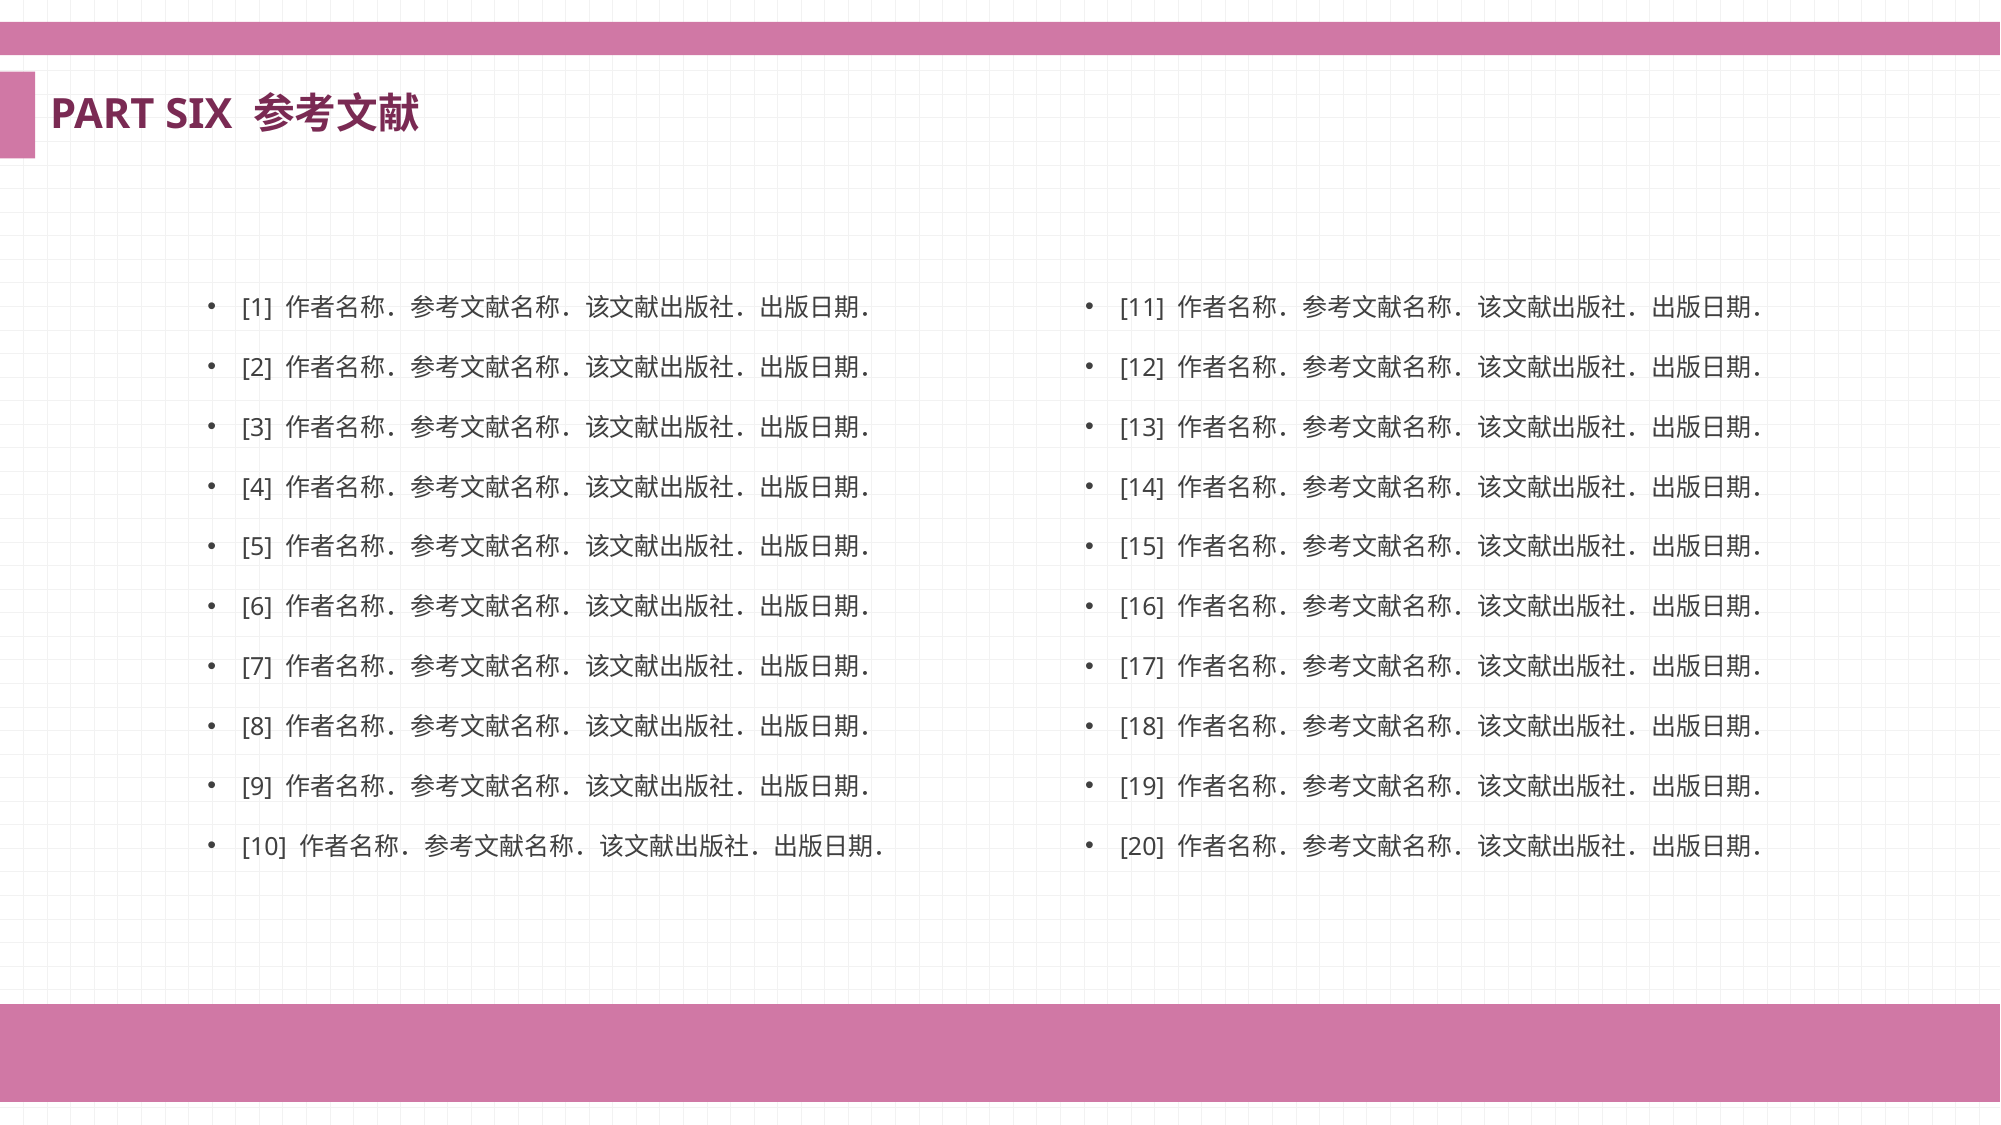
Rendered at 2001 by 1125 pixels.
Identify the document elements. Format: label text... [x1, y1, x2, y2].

list PART SIX 参考文献 [34, 70, 835, 159]
text_box [1] 作者名称．参考文献名称．该文献出版社．出版日期． [2] 作者名称．参考文献名称．该文献出版社．出版日期． [3] 作者名称．参考文献名称．该文献出版社．出版日期． [4] 作者名称．参考文献名称．该文献出版社．出版日期． [5] 作者名称．参考文献名称．该文献出版社．出版日期． [6] 作者名称．参考文献名称．该文献出版社．出版日期． [7] 作者名称．参考文献名称．该文献出版社．出版日期． [8] 作者名称．参考文献名称．该文献出版社．出版日期． [9] 作者名称．参考文献名称．该文献出版社．出版日期． [10] 作者名称．参考文献名称．该文献出版社．出版日期． [192, 254, 930, 868]
text_box [11] 作者名称．参考文献名称．该文献出版社．出版日期． [12] 作者名称．参考文献名称．该文献出版社．出版日期． [13] 作者名称．参考文献名称．该文献出版社．出版日期． [14] 作者名称．参考文献名称．该文献出版社．出版日期． [15] 作者名称．参考文献名称．该文献出版社．出版日期． [16] 作者名称．参考文献名称．该文献出版社．出版日期． [17] 作者名称．参考文献名称．该文献出版社．出版日期． [18] 作者名称．参考文献名称．该文献出版社．出版日期． [19] 作者名称．参考文献名称．该文献出版社．出版日期． [20] 作者名称．参考文献名称．该文献出版社．出版日期． [1070, 254, 1808, 868]
